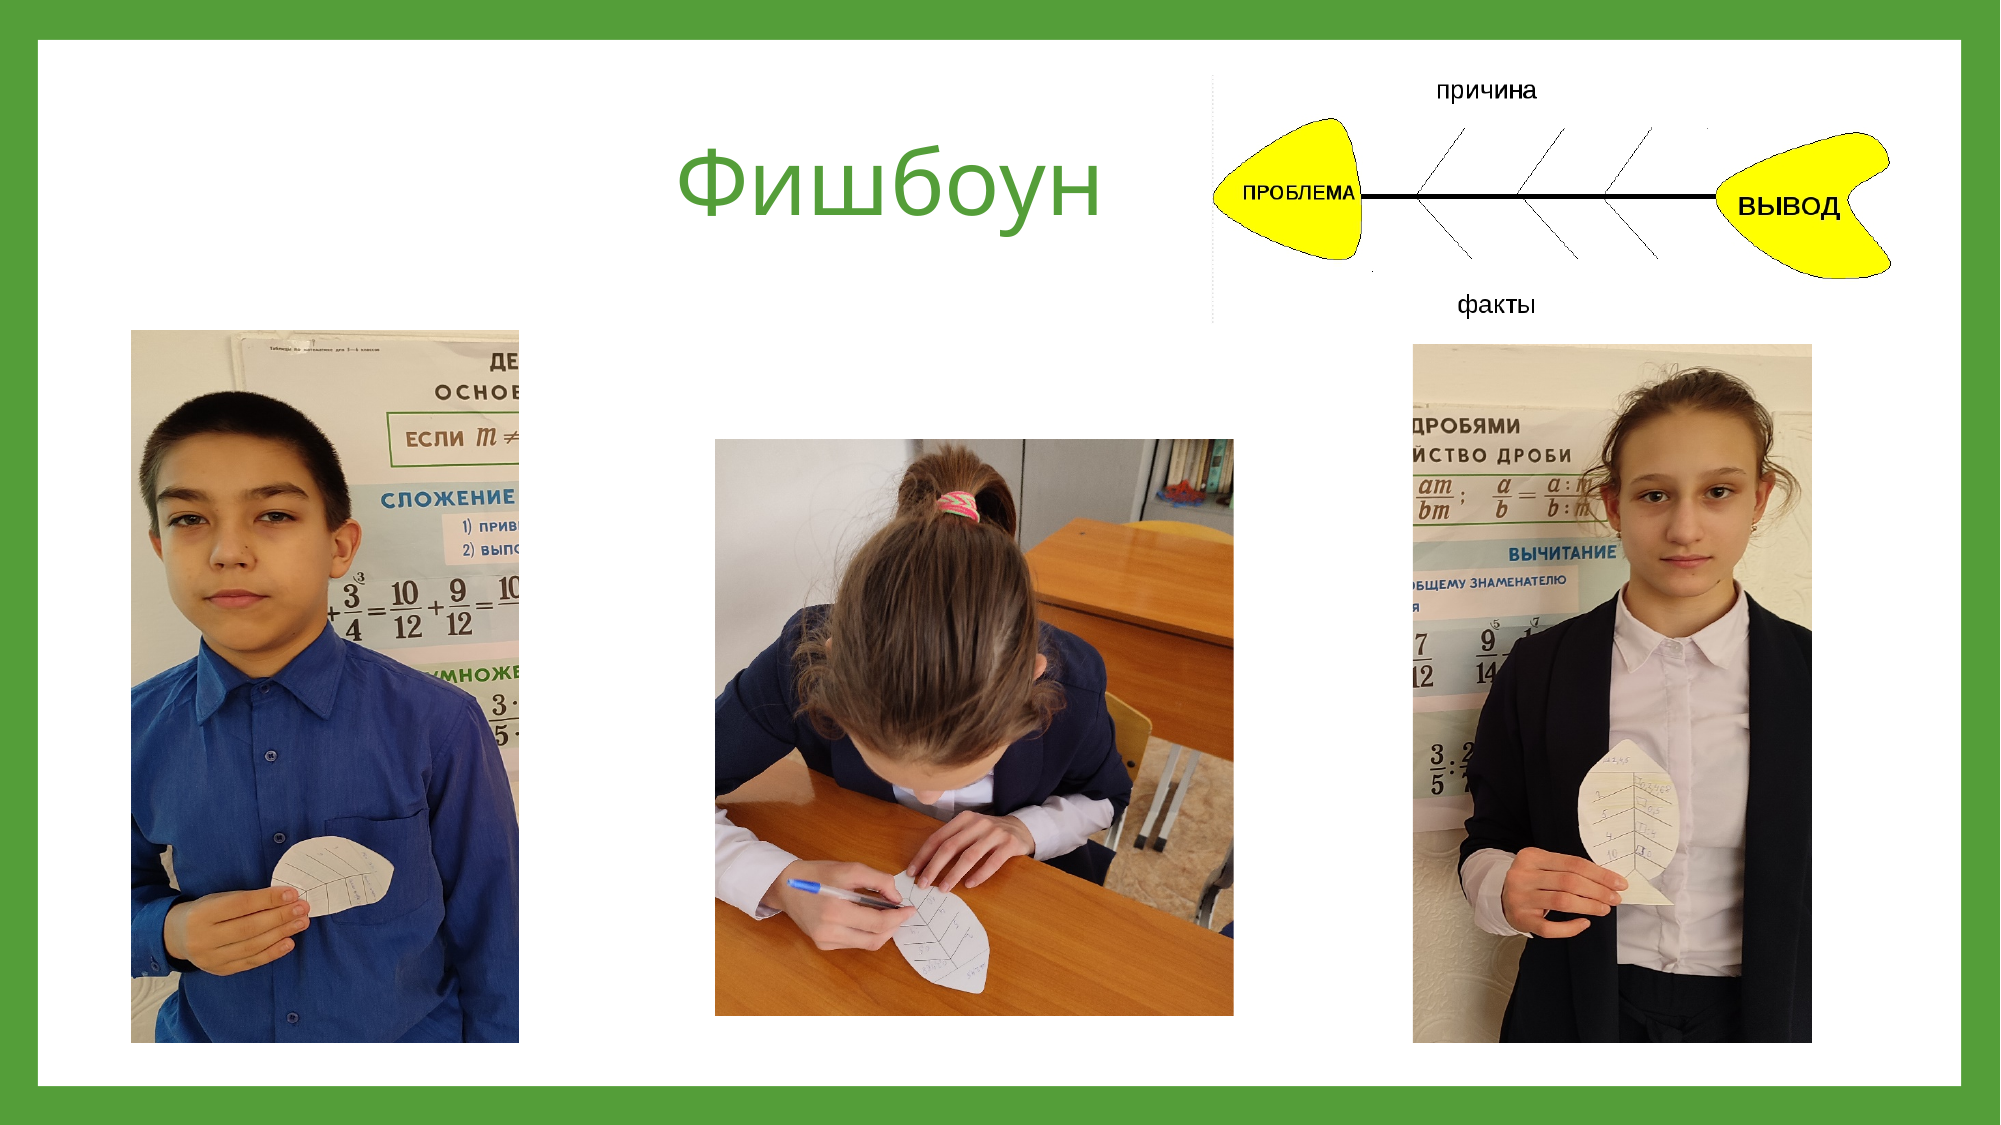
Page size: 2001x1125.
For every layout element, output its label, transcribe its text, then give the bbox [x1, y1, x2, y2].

picture [1412, 344, 1867, 1043]
picture [1211, 74, 1893, 325]
picture [130, 329, 520, 1043]
picture [714, 439, 1234, 1016]
title Фишбоун [660, 99, 1205, 272]
